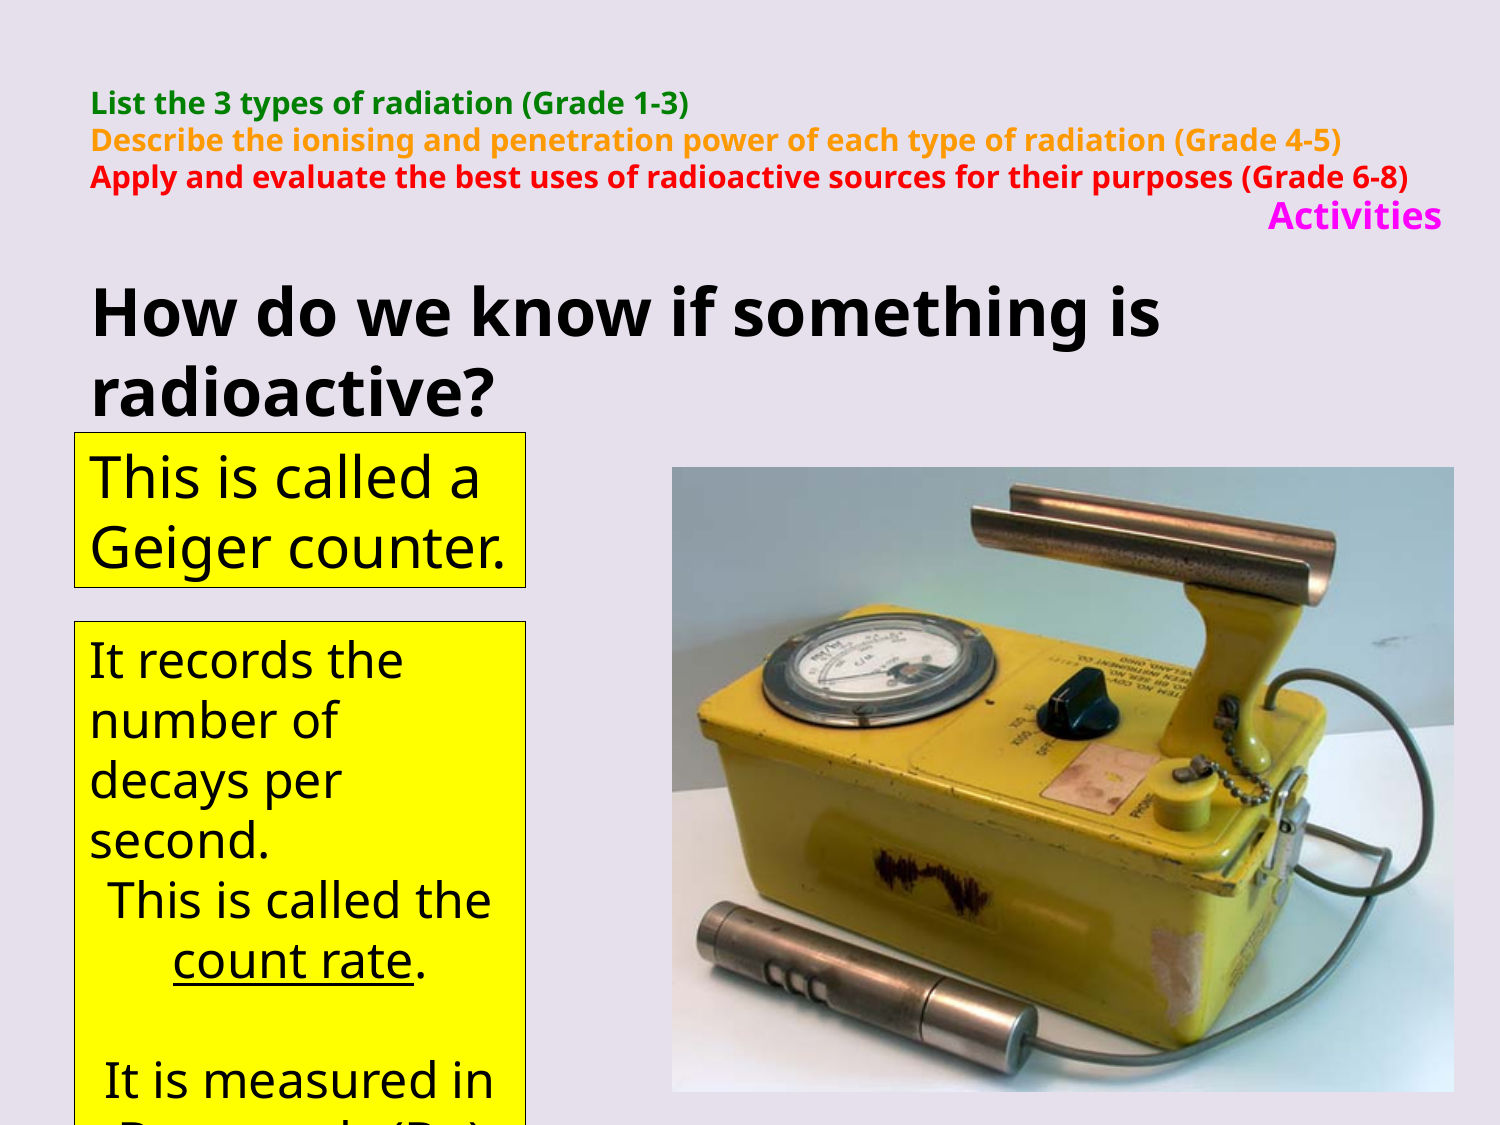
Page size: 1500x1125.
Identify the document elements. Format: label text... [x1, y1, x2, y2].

title List the 3 types of radiation (Grade 1-3) Describe the ionising and penetration power of each type of radiation (Grade 4-5) Apply and evaluate the best uses of radioactive sources for their purposes (Grade 6-8) [75, 45, 1425, 233]
picture [672, 467, 1454, 1092]
list How do we know if something is radioactive? [75, 262, 1425, 1005]
text_box This is called a Geiger counter. [74, 432, 526, 588]
text_box Activities [1253, 184, 1458, 245]
text_box It records the number of decays per second. This is called the count rate. It is measured in Becquerels (Bq) [74, 621, 526, 1125]
